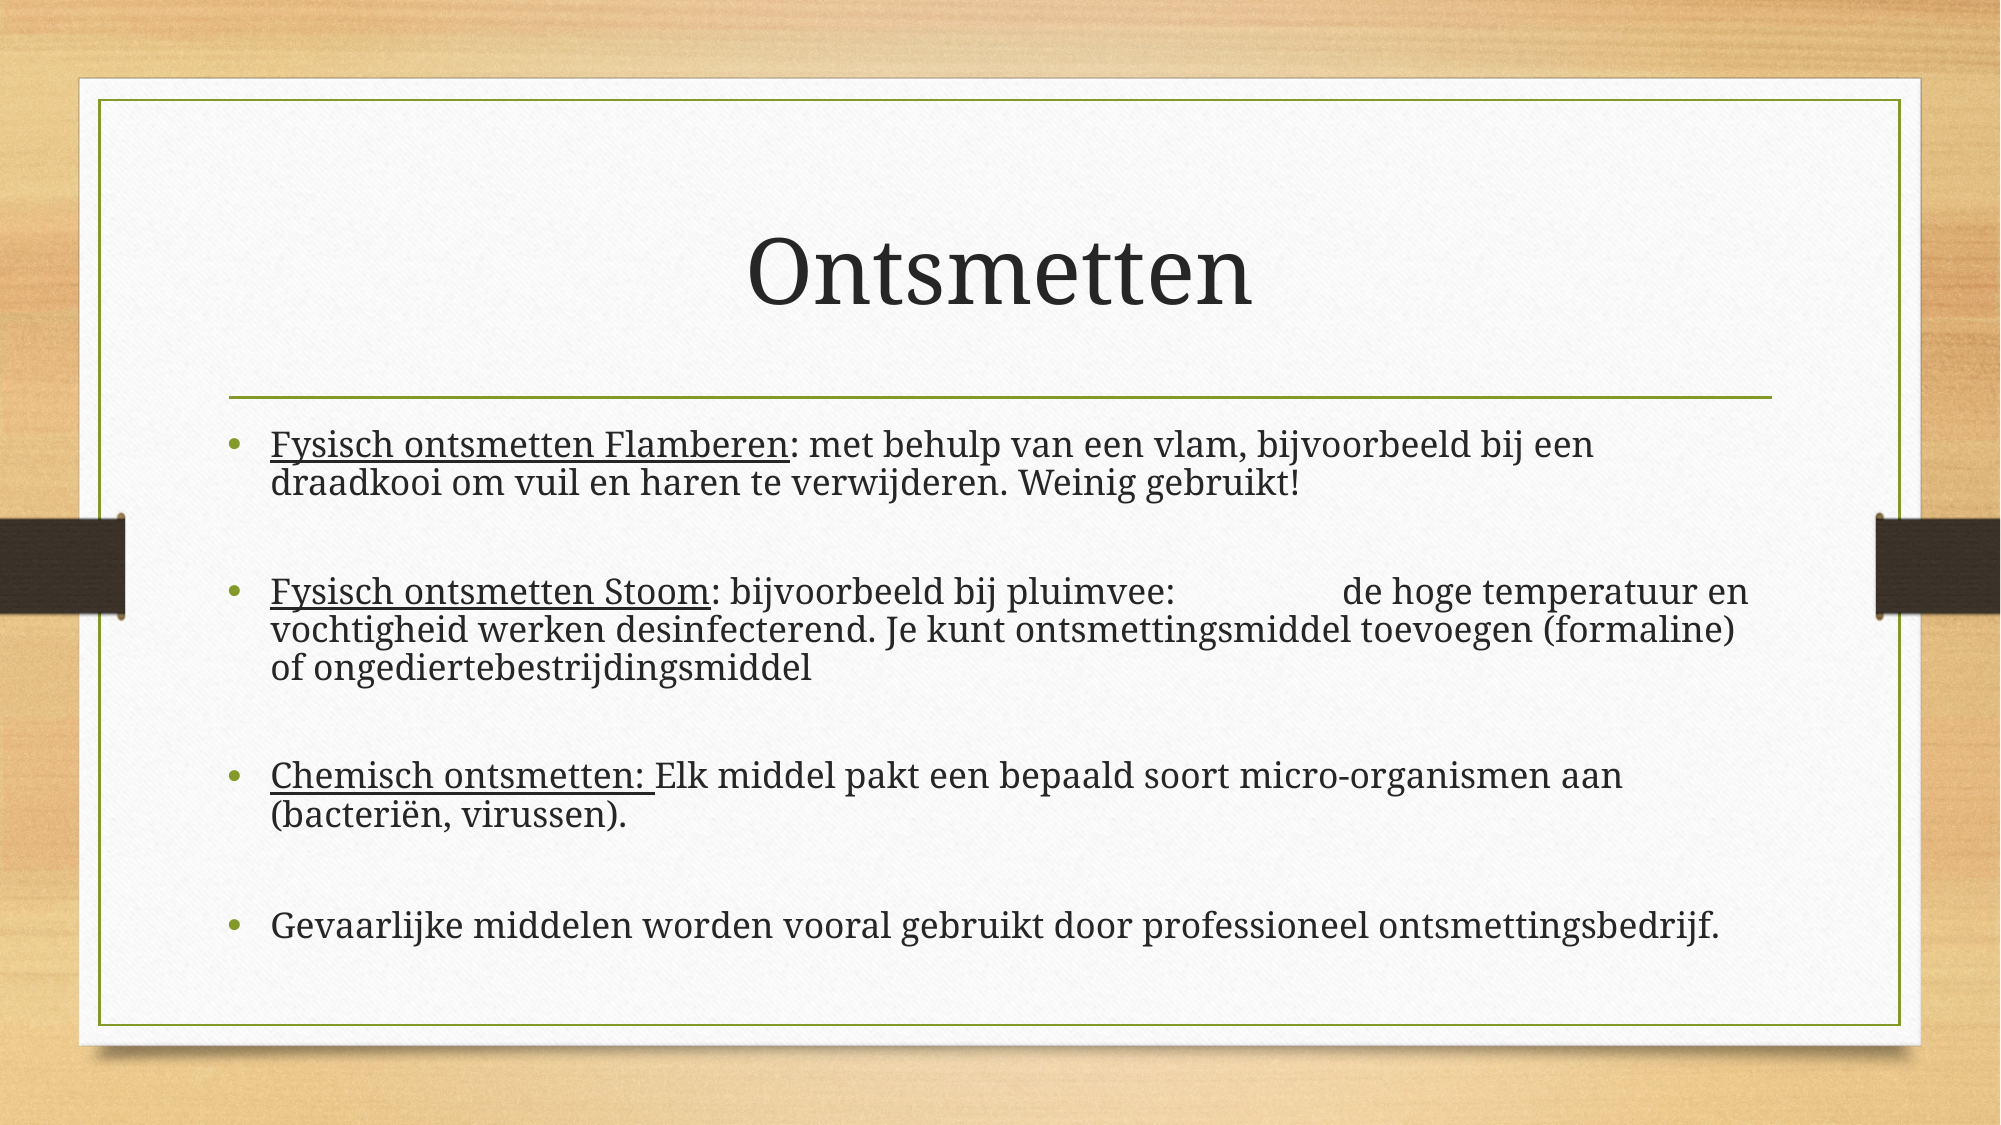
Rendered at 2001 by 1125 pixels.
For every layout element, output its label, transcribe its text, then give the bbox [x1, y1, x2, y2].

title Ontsmetten [212, 161, 1788, 375]
picture [0, 0, 2001, 1125]
list Fysisch ontsmetten Flamberen: met behulp van een vlam, bijvoorbeeld bij een draadkooi om vuil en haren te verwijderen. Weinig gebruikt! Fysisch ontsmetten Stoom: bijvoorbeeld bij pluimvee: de hoge temperatuur en vochtigheid werken desinfecterend. Je kunt ontsmettingsmiddel toevoegen (formaline) of ongediertebestrijdingsmiddel Chemisch ontsmetten: Elk middel pakt een bepaald soort micro-organismen aan (bacteriën, virussen). Gevaarlijke middelen worden vooral gebruikt door professioneel ontsmettingsbedrijf. [212, 419, 1788, 964]
